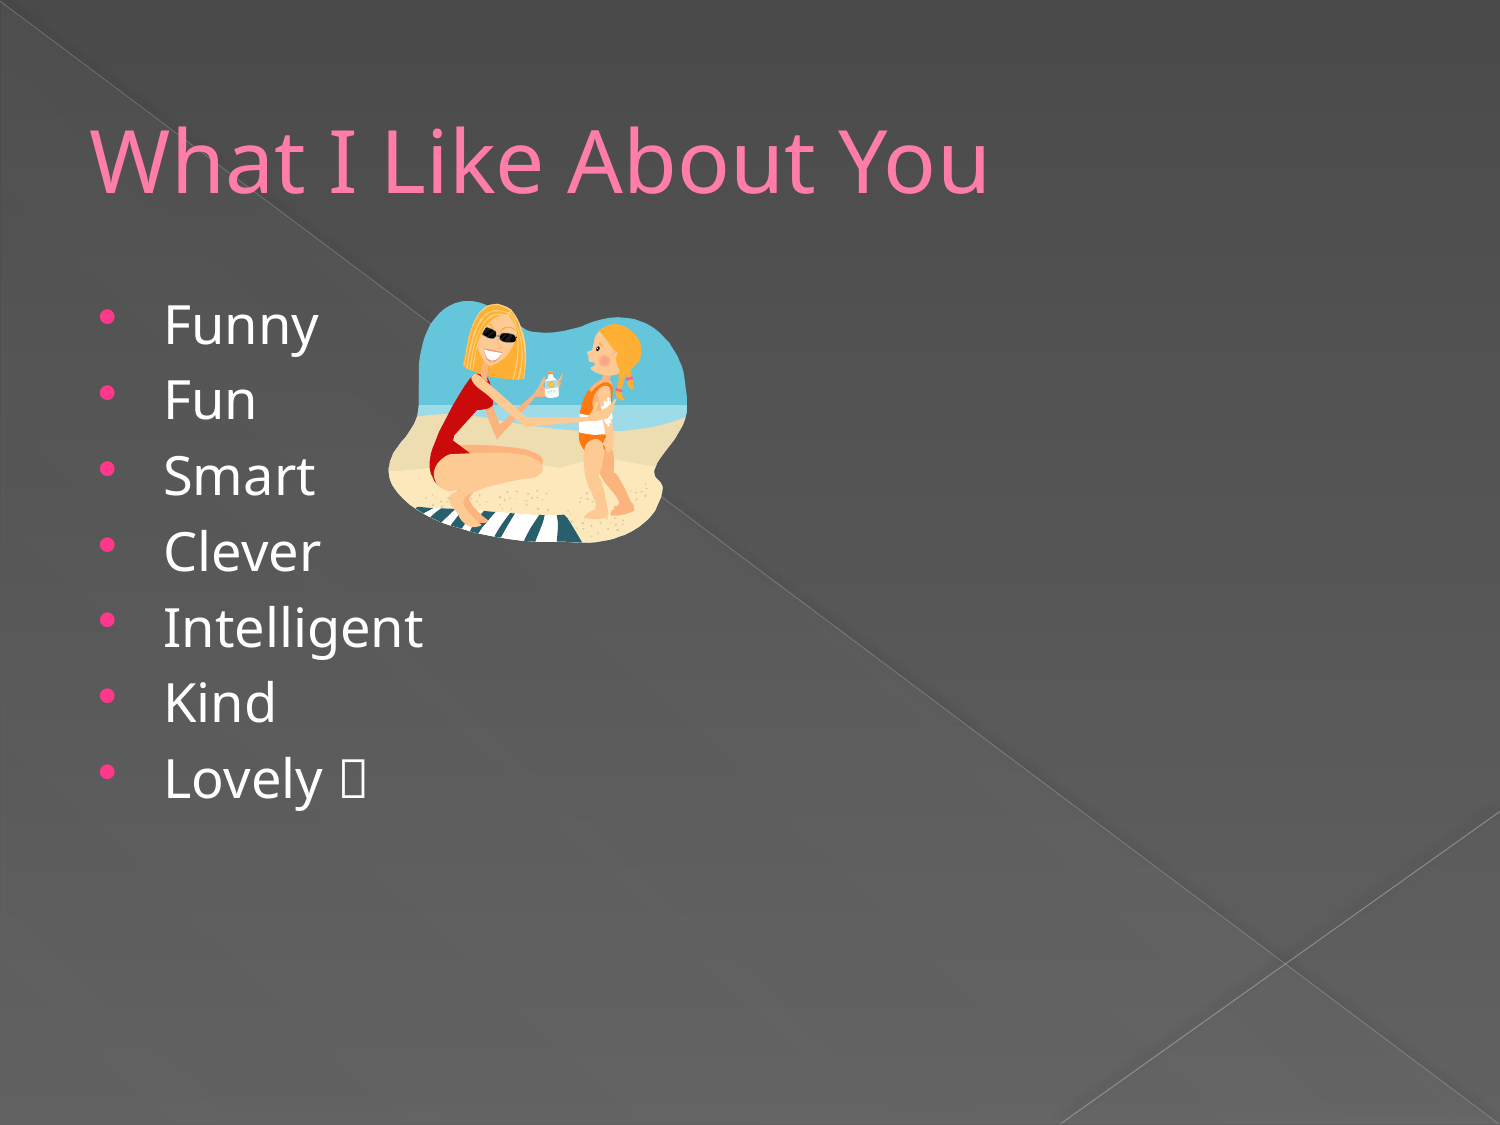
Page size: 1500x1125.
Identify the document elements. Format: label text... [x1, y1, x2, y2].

picture [387, 299, 689, 544]
title What I Like About You [75, 43, 1425, 274]
list Funny Fun Smart Clever Intelligent Kind Lovely  [75, 282, 738, 1025]
